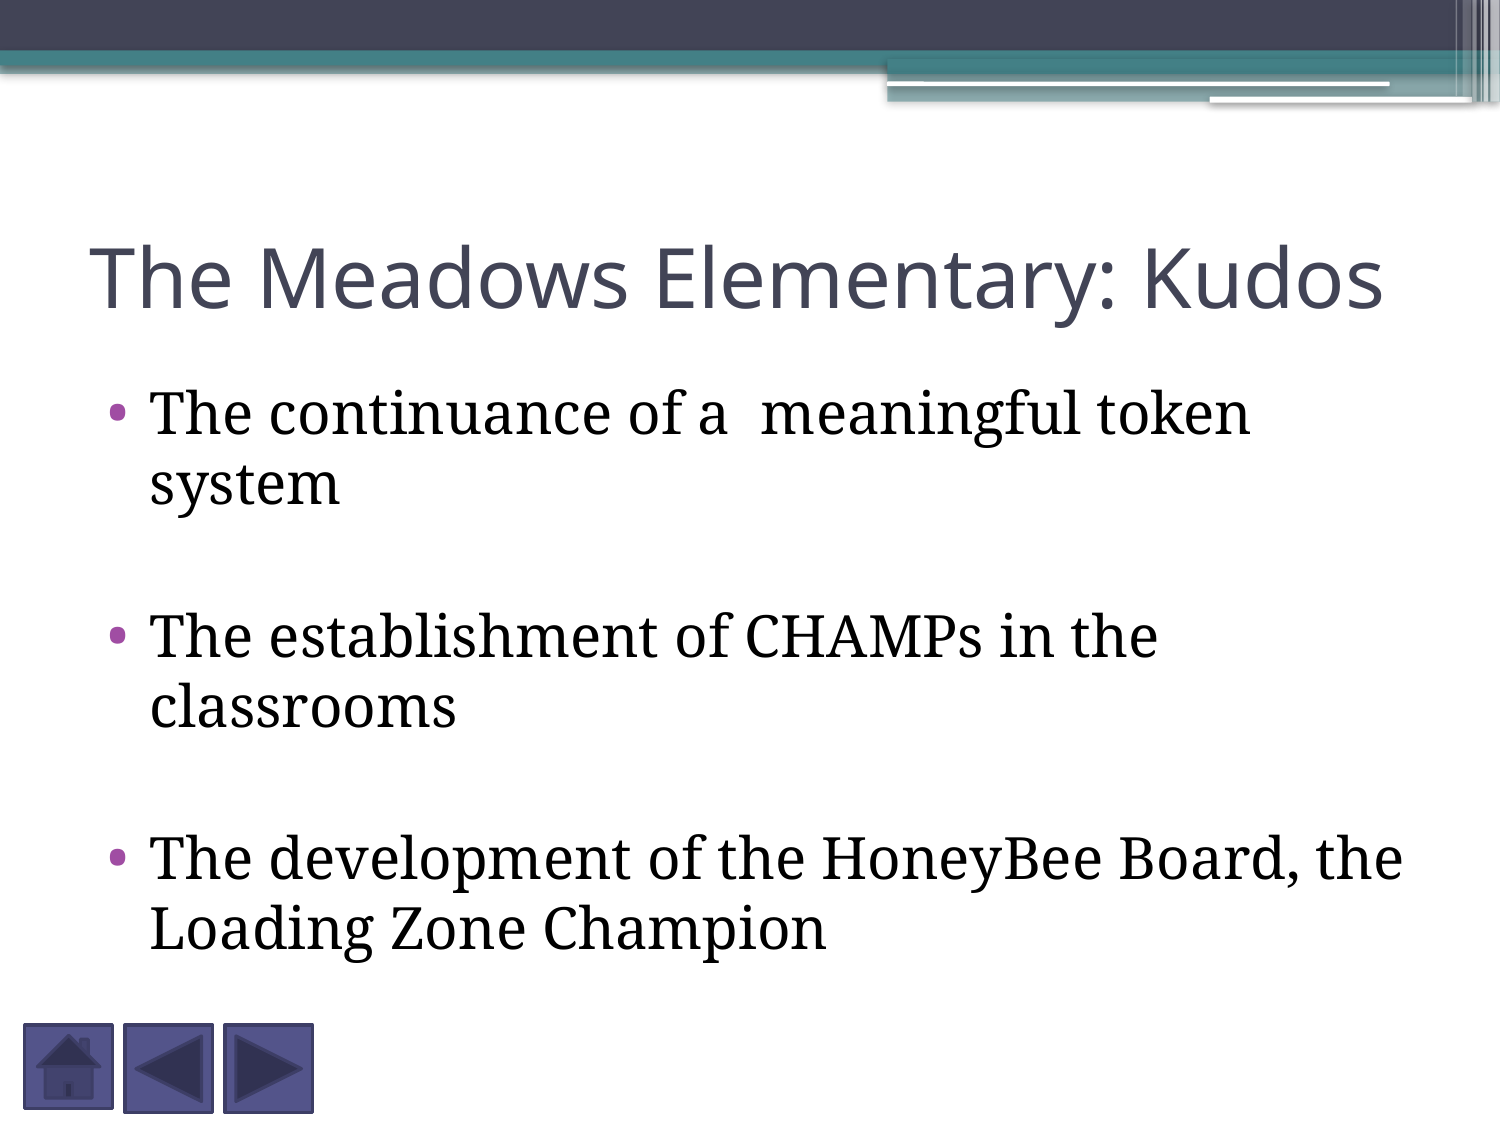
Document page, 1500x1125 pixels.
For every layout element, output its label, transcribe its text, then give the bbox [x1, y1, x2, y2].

list The continuance of a meaningful token system The establishment of CHAMPs in the classrooms The development of the HoneyBee Board, the Loading Zone Champion [75, 368, 1425, 1079]
text_box [223, 1023, 314, 1114]
text_box [123, 1023, 214, 1114]
text_box [23, 1023, 114, 1110]
title The Meadows Elementary: Kudos [75, 187, 1425, 363]
